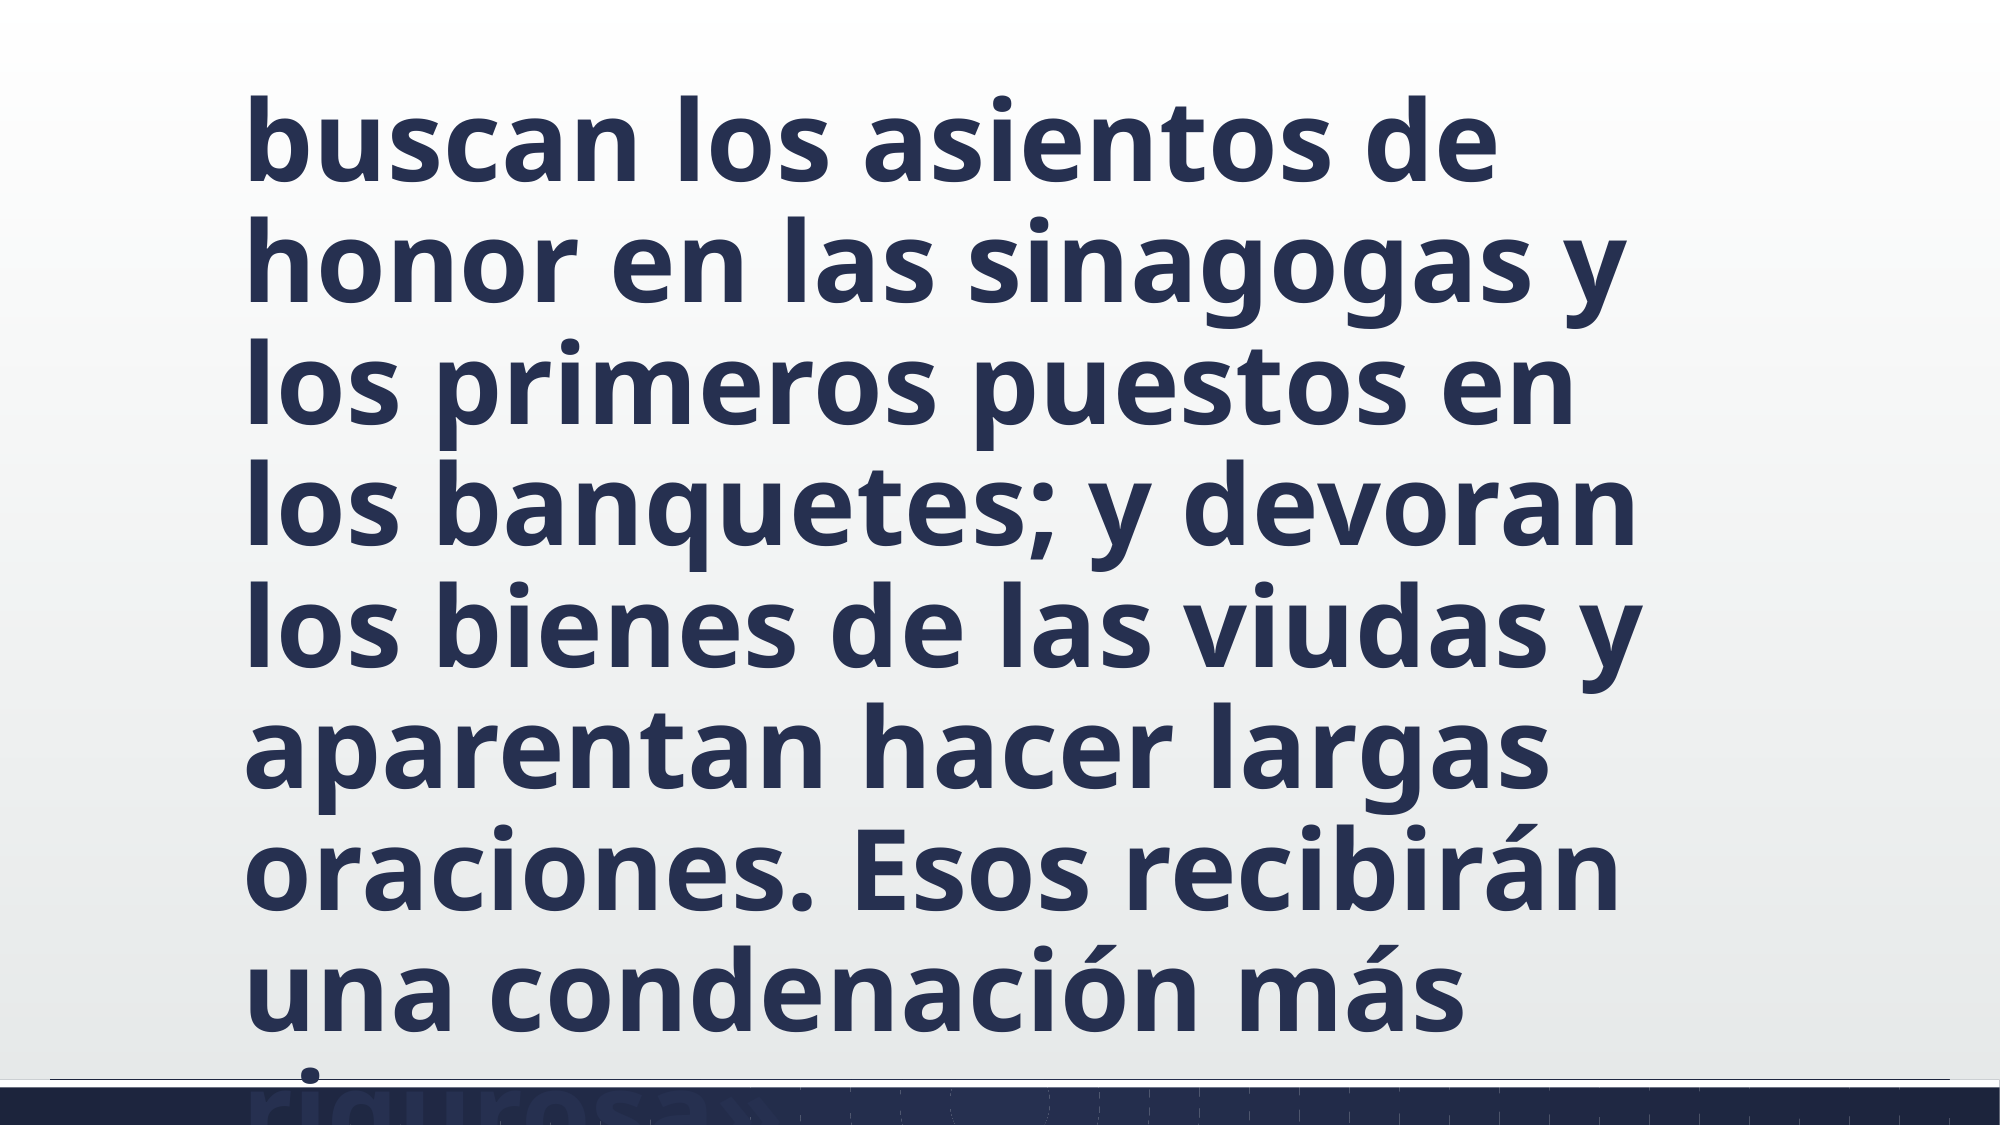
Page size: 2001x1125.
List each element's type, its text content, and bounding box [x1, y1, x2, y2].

list buscan los asientos de honor en las sinagogas y los primeros puestos en los banquetes; y devoran los bienes de las viudas y aparentan hacer largas oraciones. Esos recibirán una condenación más rigurosa». [219, 76, 1780, 990]
